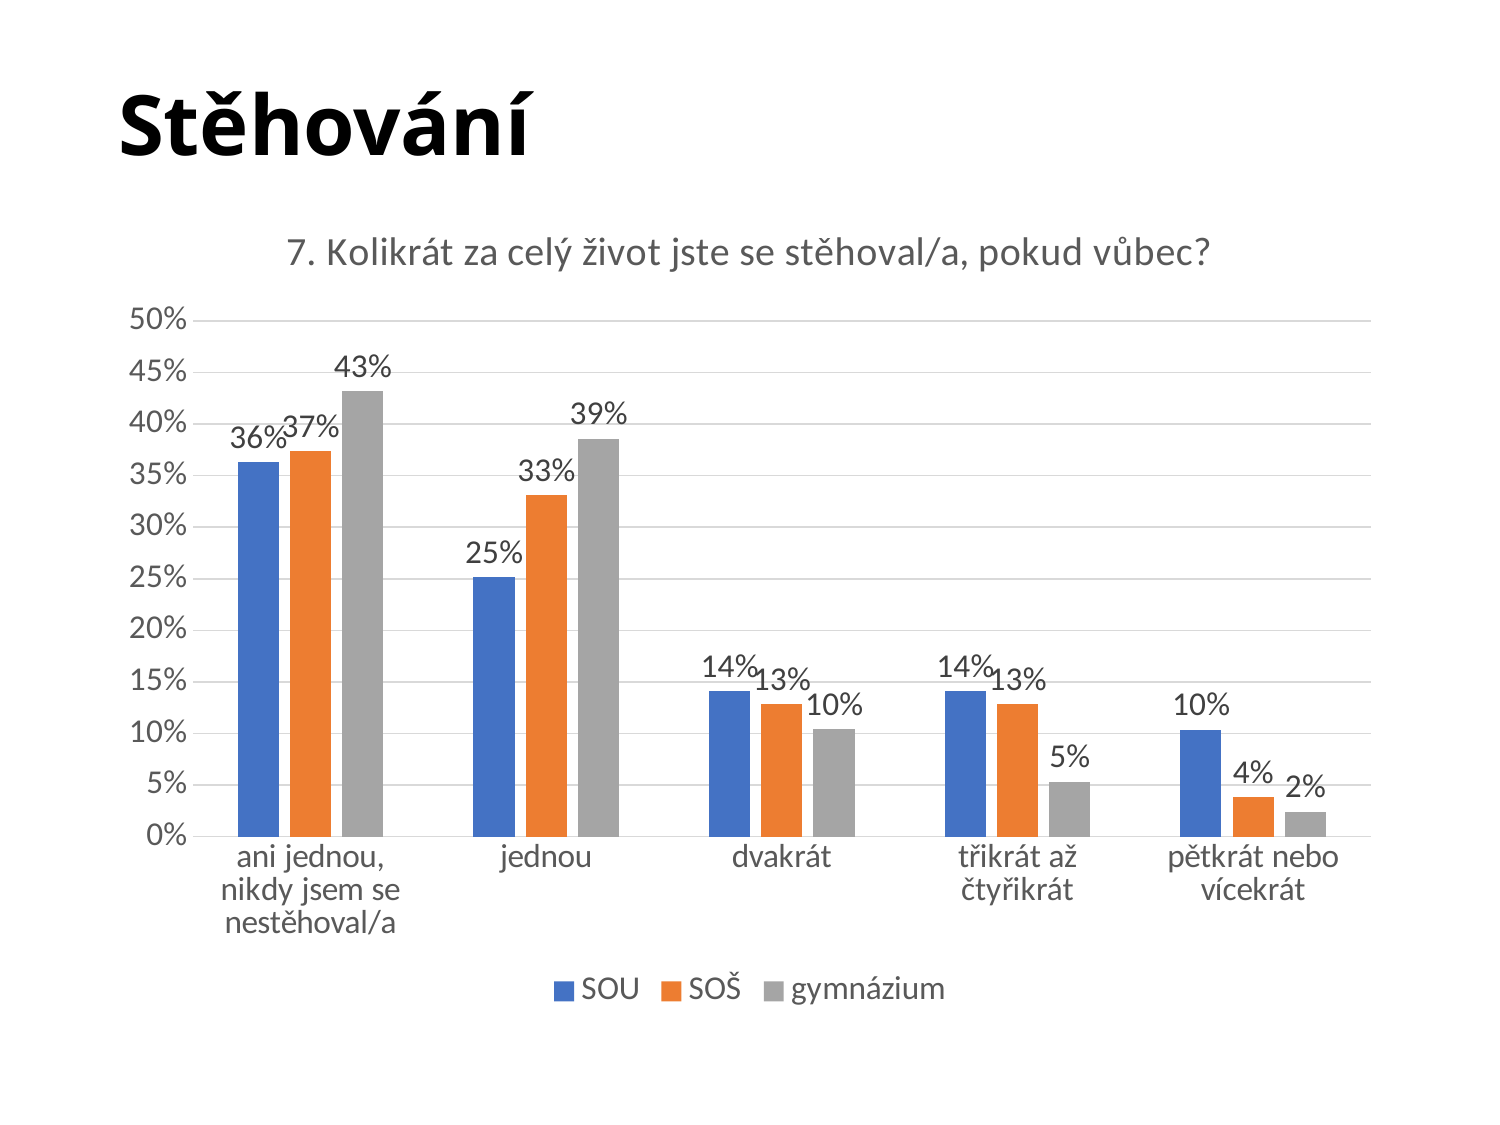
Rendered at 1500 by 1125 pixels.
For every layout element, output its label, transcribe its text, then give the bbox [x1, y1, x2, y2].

title Stěhování [103, 59, 1397, 197]
chart [103, 197, 1397, 1015]
